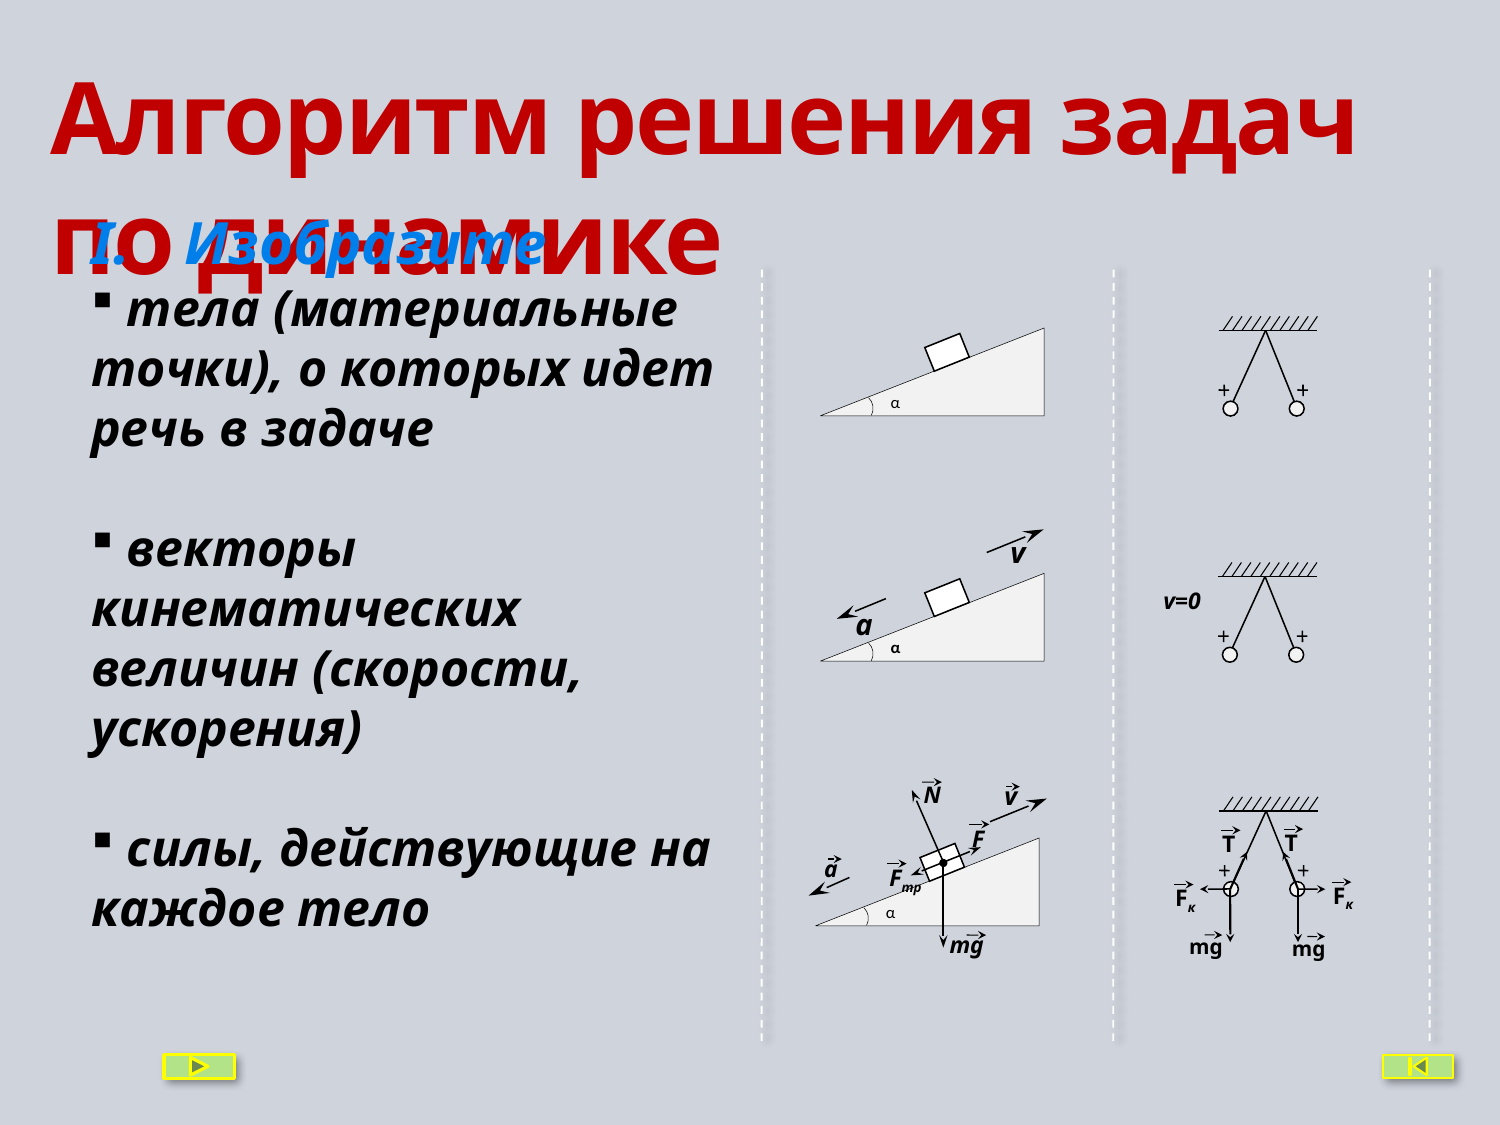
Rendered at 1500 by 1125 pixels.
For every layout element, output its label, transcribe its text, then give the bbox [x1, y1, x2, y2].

list Изобразите тела (материальные точки), о которых идет речь в задаче векторы кинематических величин (скорости, ускорения) силы, действующие на каждое тело [76, 199, 739, 1033]
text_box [1147, 562, 1318, 646]
title Алгоритм решения задач по динамике [35, 46, 1500, 197]
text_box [819, 526, 1045, 646]
text_box [1381, 1053, 1455, 1080]
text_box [808, 772, 1048, 976]
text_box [1159, 796, 1377, 976]
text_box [1218, 315, 1318, 417]
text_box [819, 327, 1045, 417]
text_box [162, 1053, 236, 1080]
